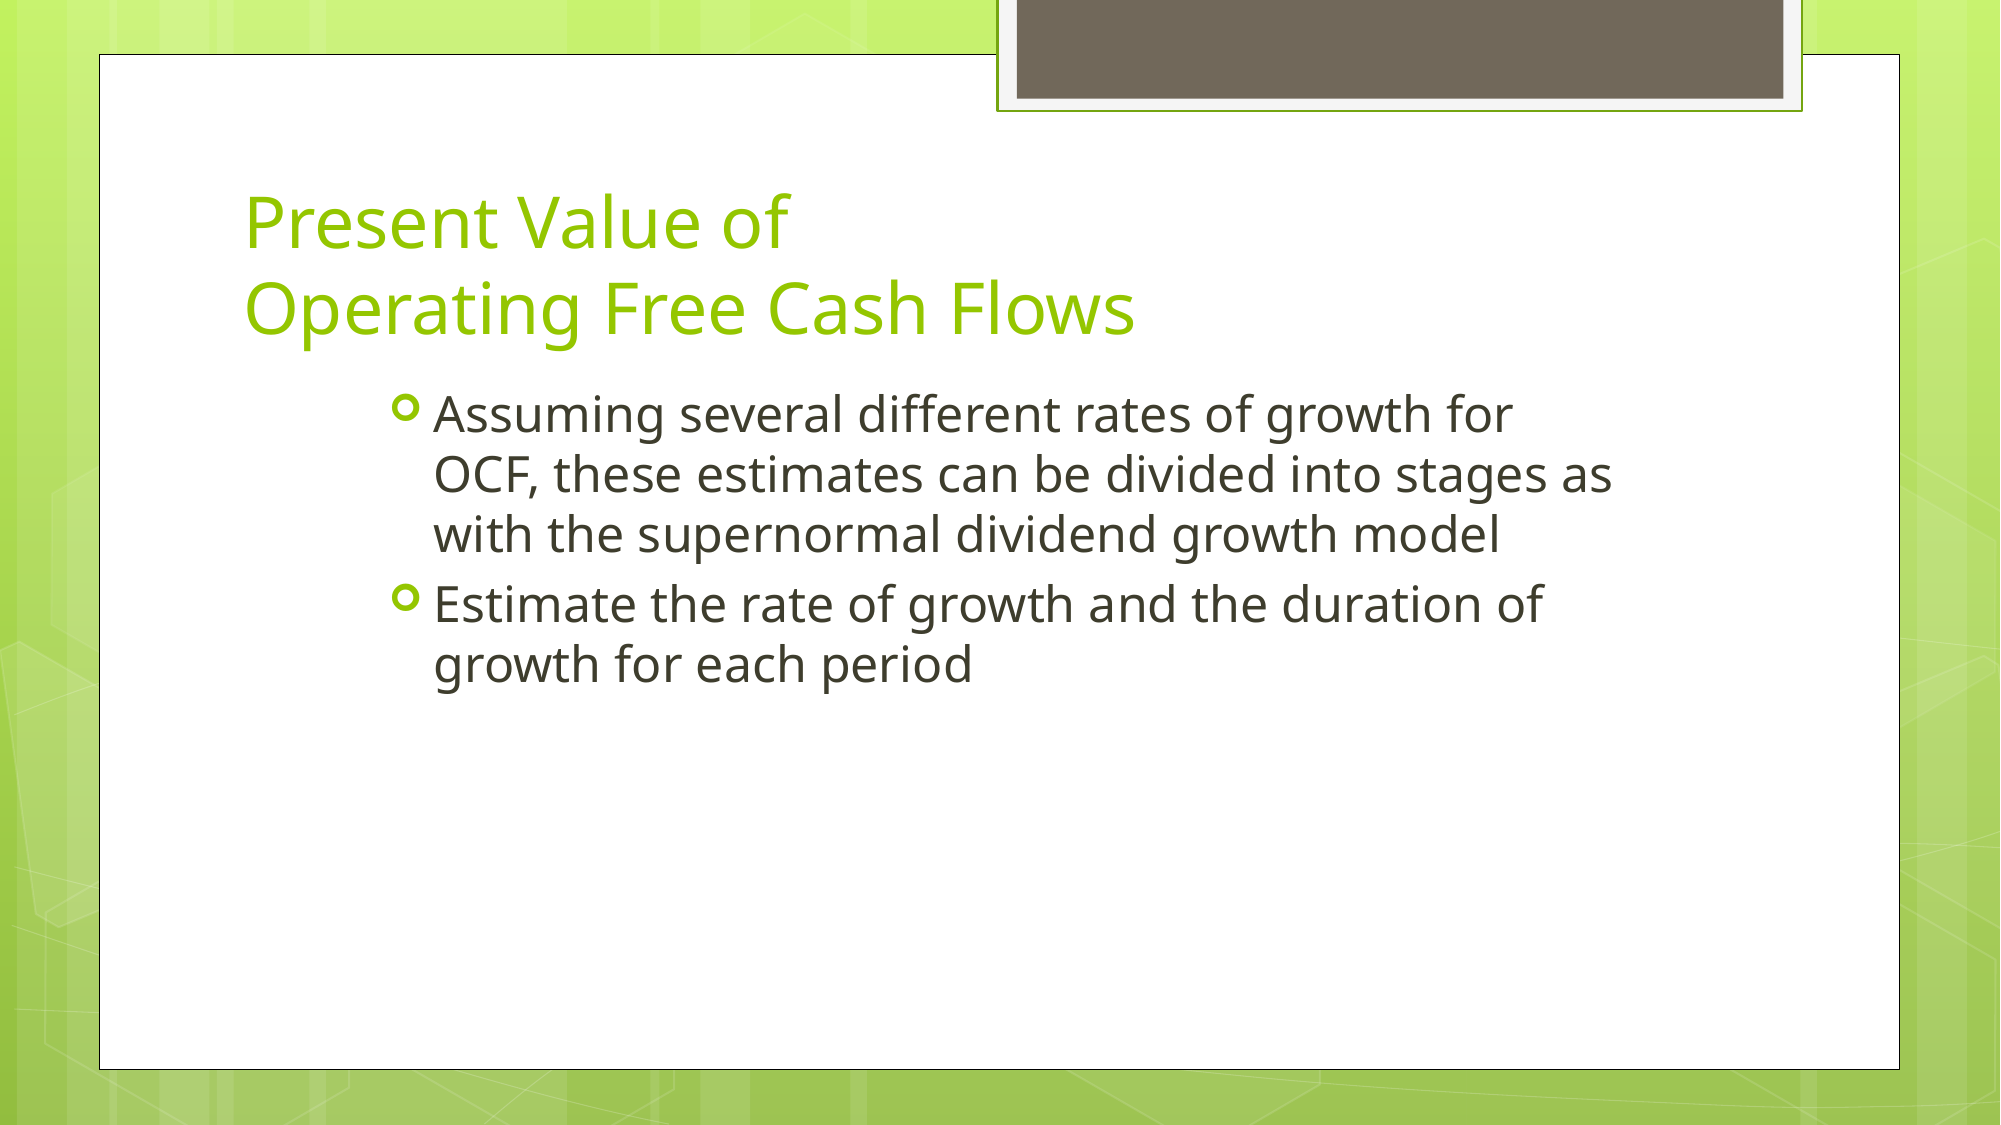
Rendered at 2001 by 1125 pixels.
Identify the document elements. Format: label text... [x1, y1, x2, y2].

title Present Value of Operating Free Cash Flows [228, 168, 1765, 357]
list Assuming several different rates of growth for OCF, these estimates can be divided into stages as with the supernormal dividend growth model Estimate the rate of growth and the duration of growth for each period [362, 375, 1638, 1000]
